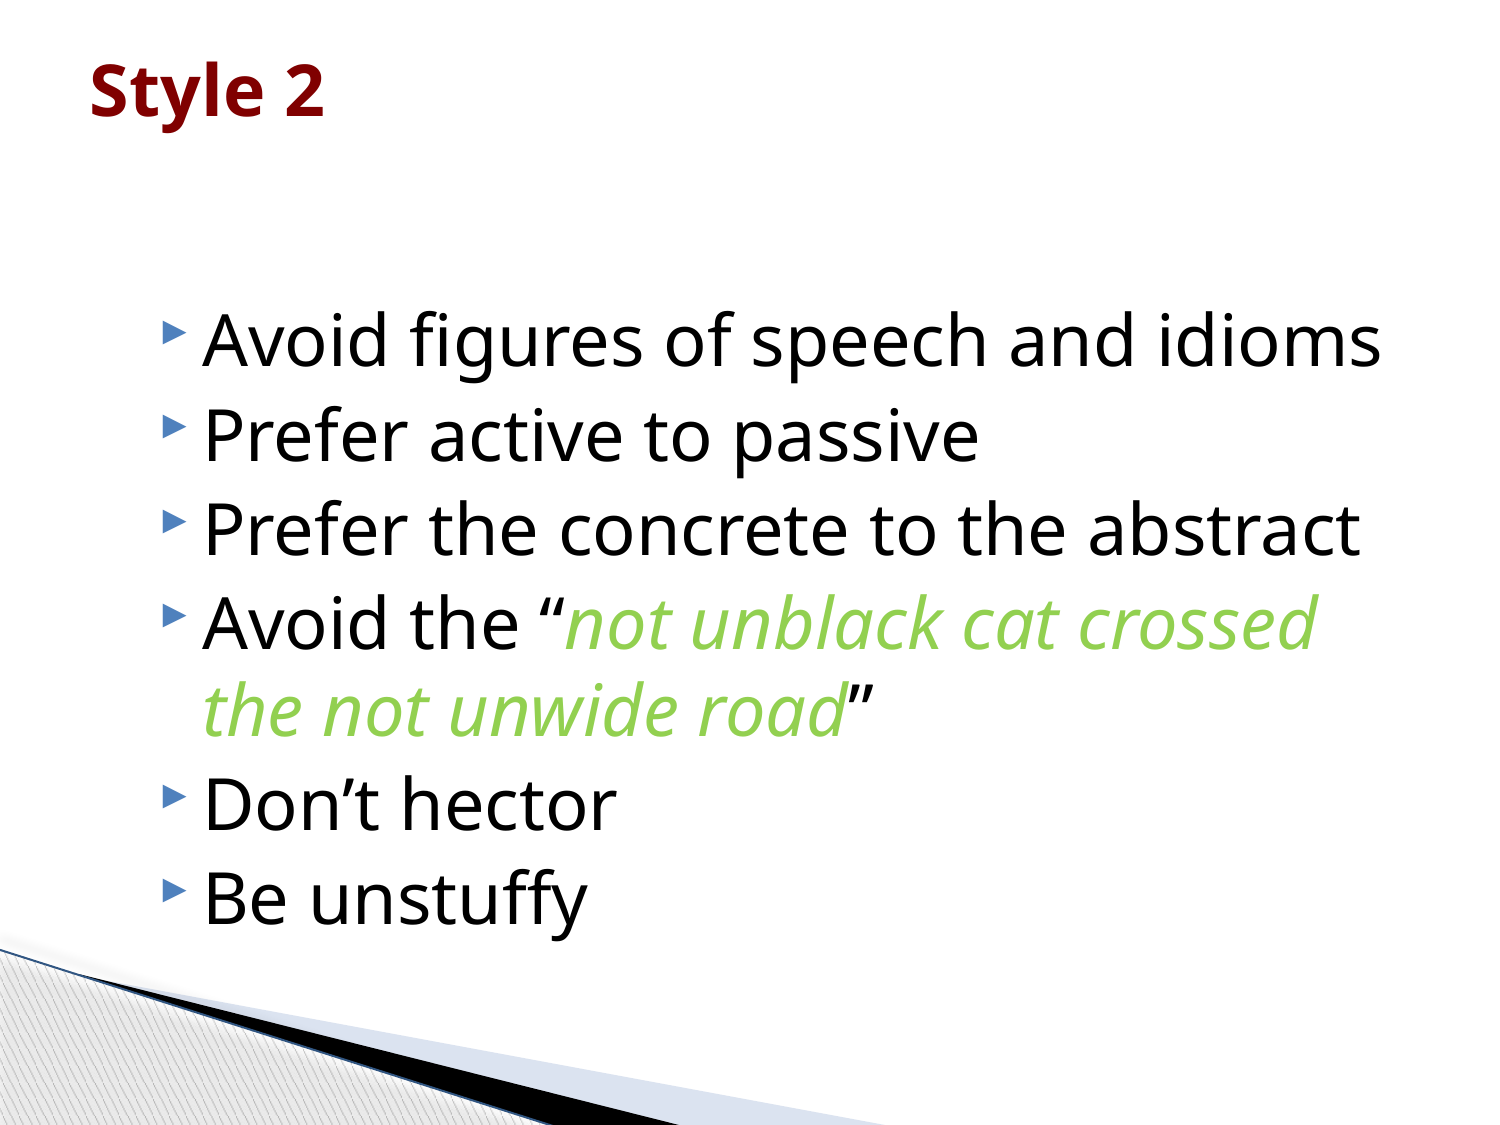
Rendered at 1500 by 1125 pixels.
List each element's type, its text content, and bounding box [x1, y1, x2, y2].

list Avoid figures of speech and idioms Prefer active to passive Prefer the concrete to the abstract Avoid the “not unblack cat crossed the not unwide road” Don’t hector Be unstuffy [125, 287, 1400, 963]
title Style 2 [75, 37, 1350, 225]
